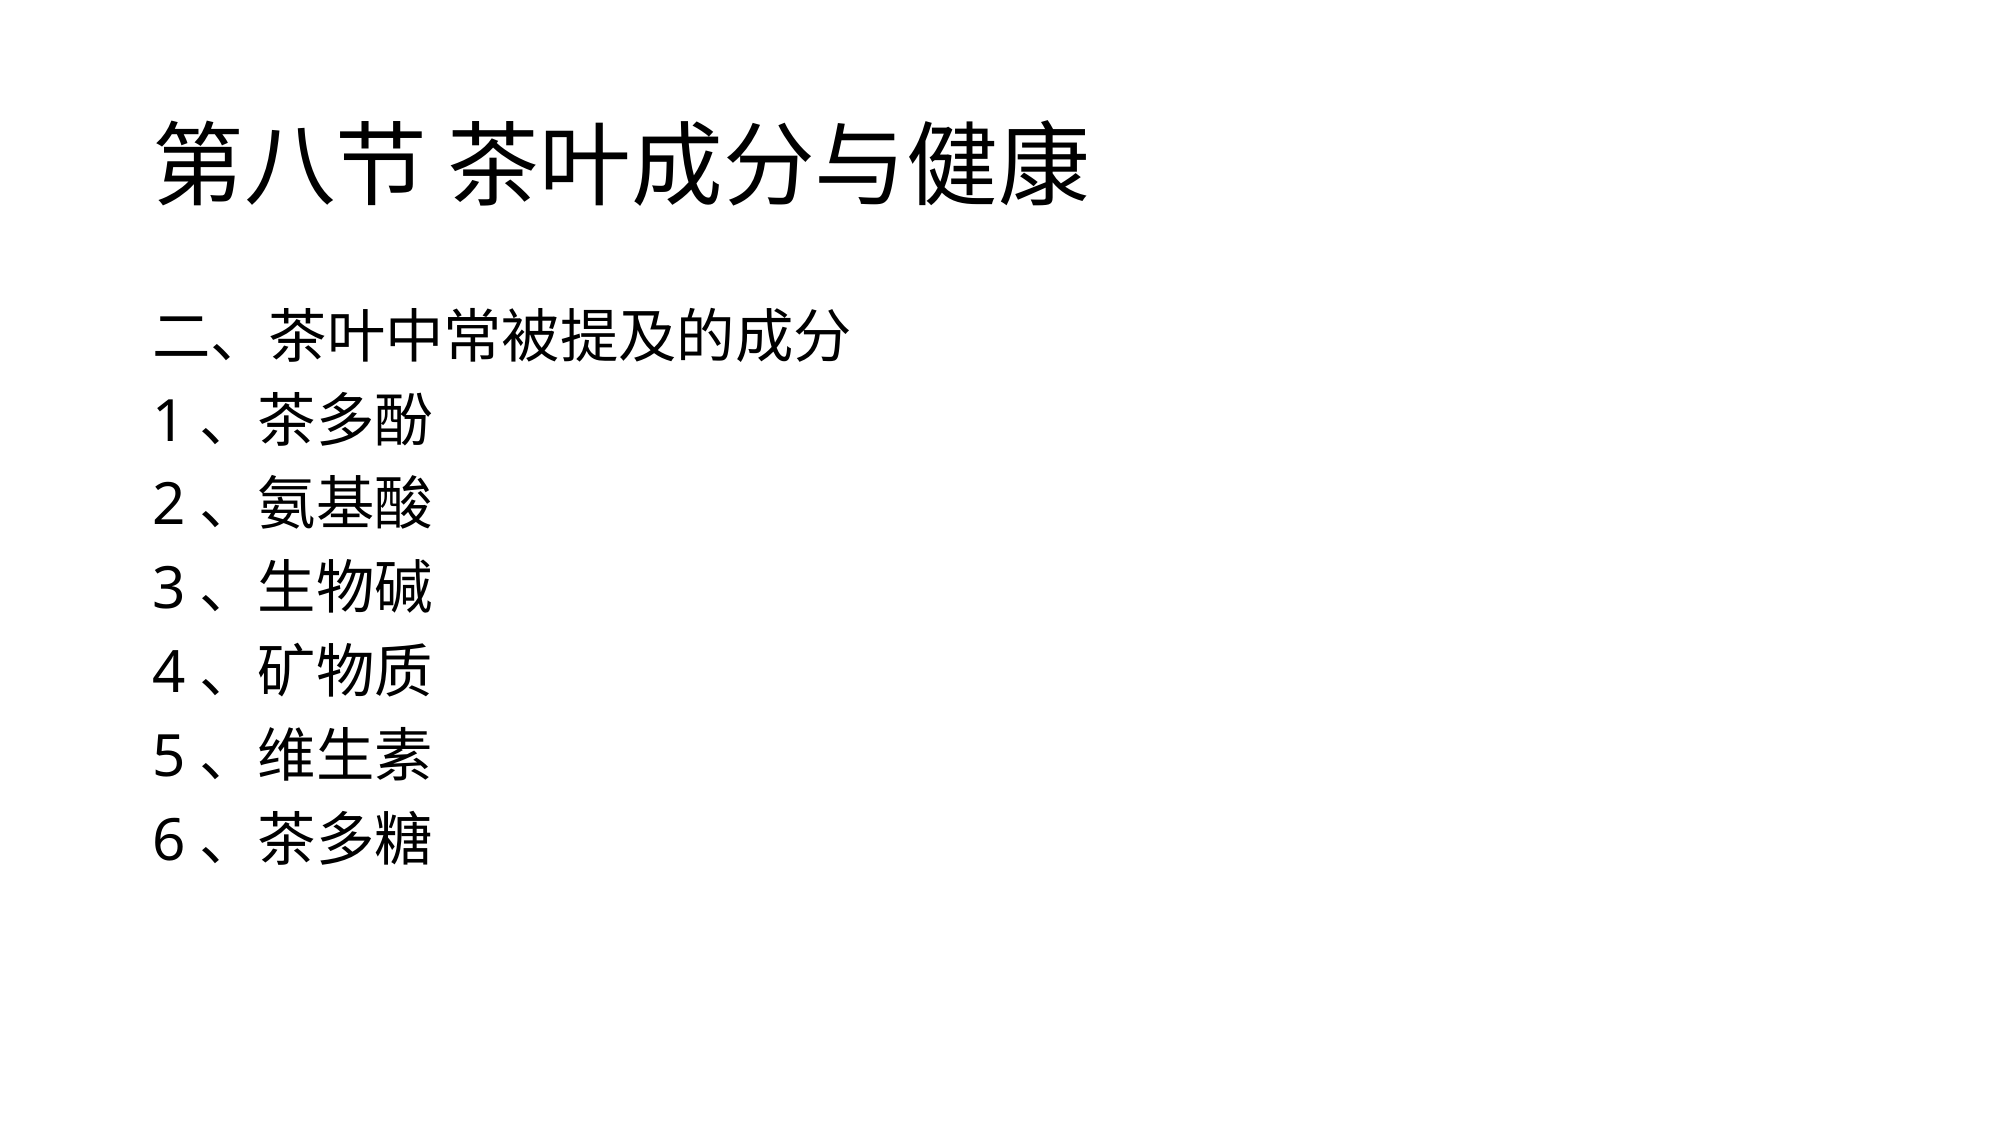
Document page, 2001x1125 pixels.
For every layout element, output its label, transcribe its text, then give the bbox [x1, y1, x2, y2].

list 二、茶叶中常被提及的成分 1、茶多酚 2、氨基酸 3、生物碱 4、矿物质 5、维生素 6、茶多糖 [137, 299, 1863, 1014]
title 第八节 茶叶成分与健康 [137, 59, 1863, 278]
